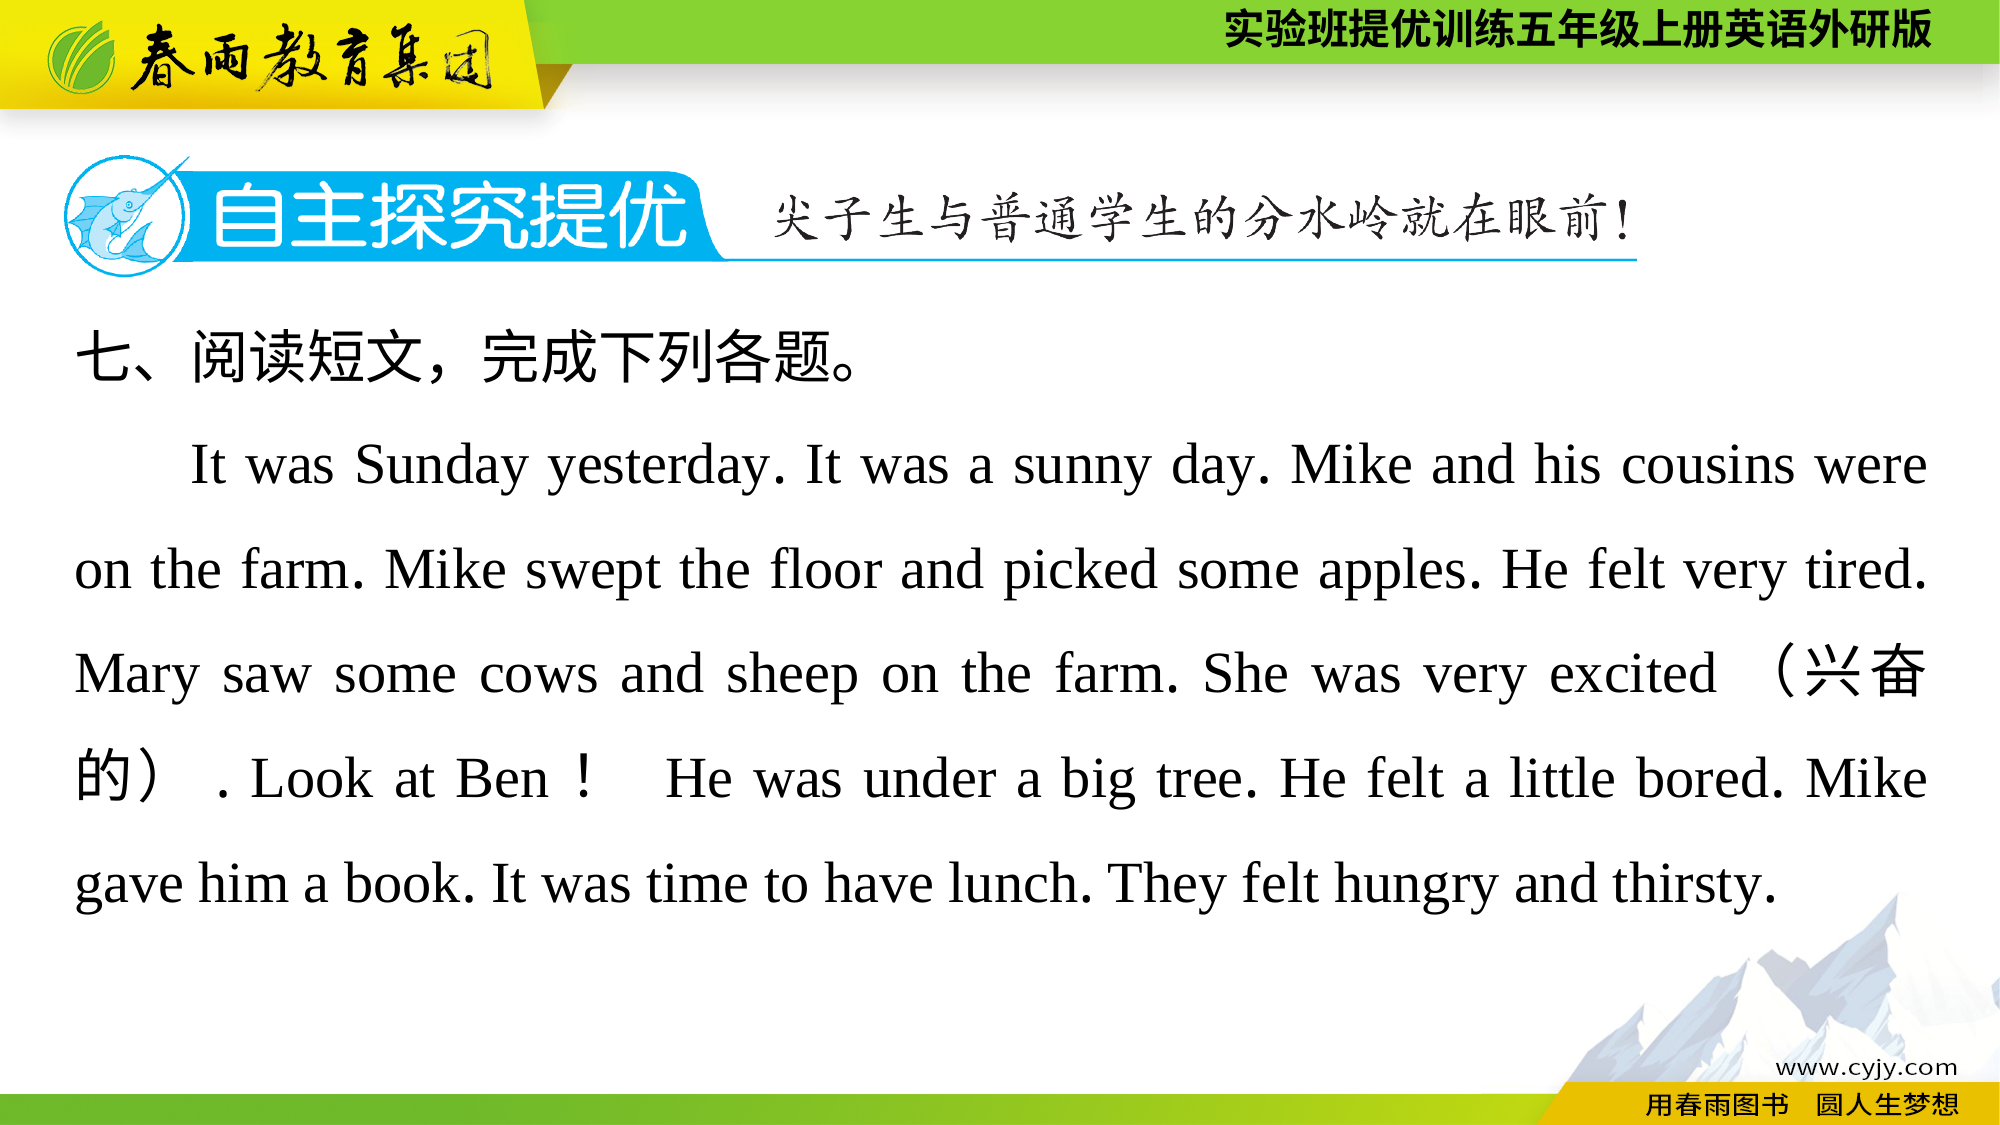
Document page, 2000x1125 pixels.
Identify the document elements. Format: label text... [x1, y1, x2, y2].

list 七、阅读短文，完成下列各题。 It was Sunday yesterday. It was a sunny day. Mike and his cousins were on the farm. Mike swept the floor and picked some apples. He felt very tired. Mary saw some cows and sheep on the farm. She was very excited（兴奋的）. Look at Ben！ He was under a big tree. He felt a little bored. Mike gave him a book. It was time to have lunch. They felt hungry and thirsty. [59, 277, 1944, 929]
picture [0, 0, 2000, 1125]
